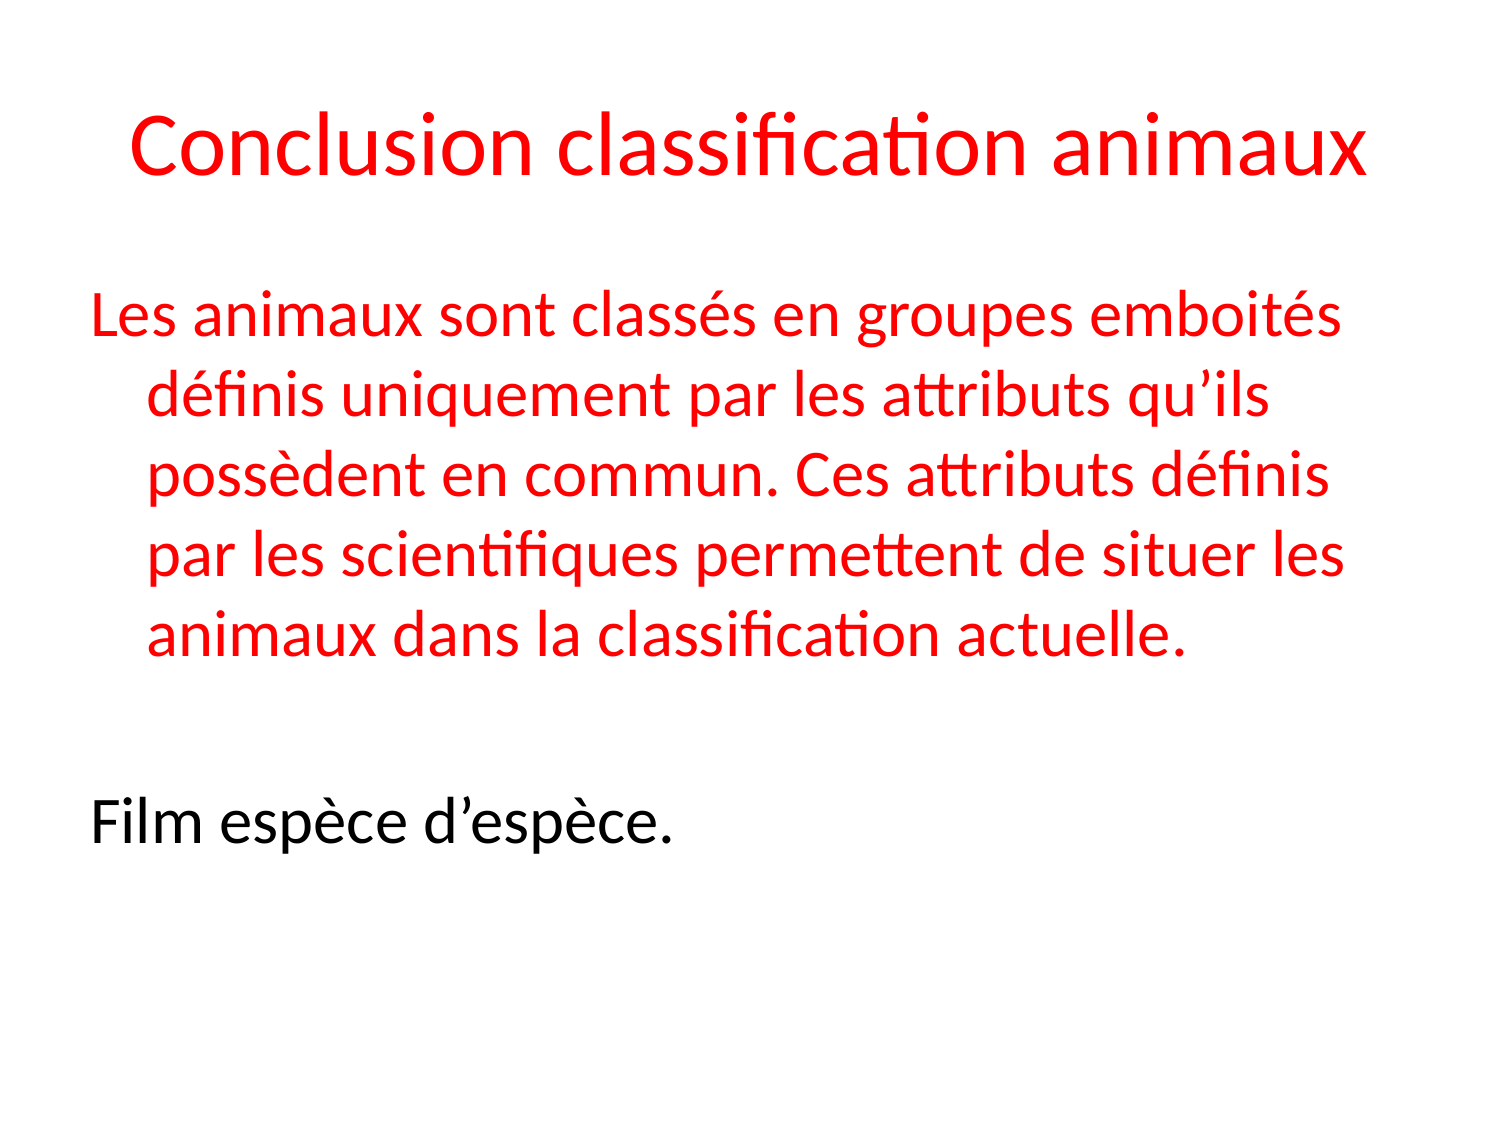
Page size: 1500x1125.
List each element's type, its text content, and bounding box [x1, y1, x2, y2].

list Les animaux sont classés en groupes emboités définis uniquement par les attributs qu’ils possèdent en commun. Ces attributs définis par les scientifiques permettent de situer les animaux dans la classification actuelle. Film espèce d’espèce. [75, 262, 1425, 1005]
title Conclusion classification animaux [75, 45, 1425, 233]
